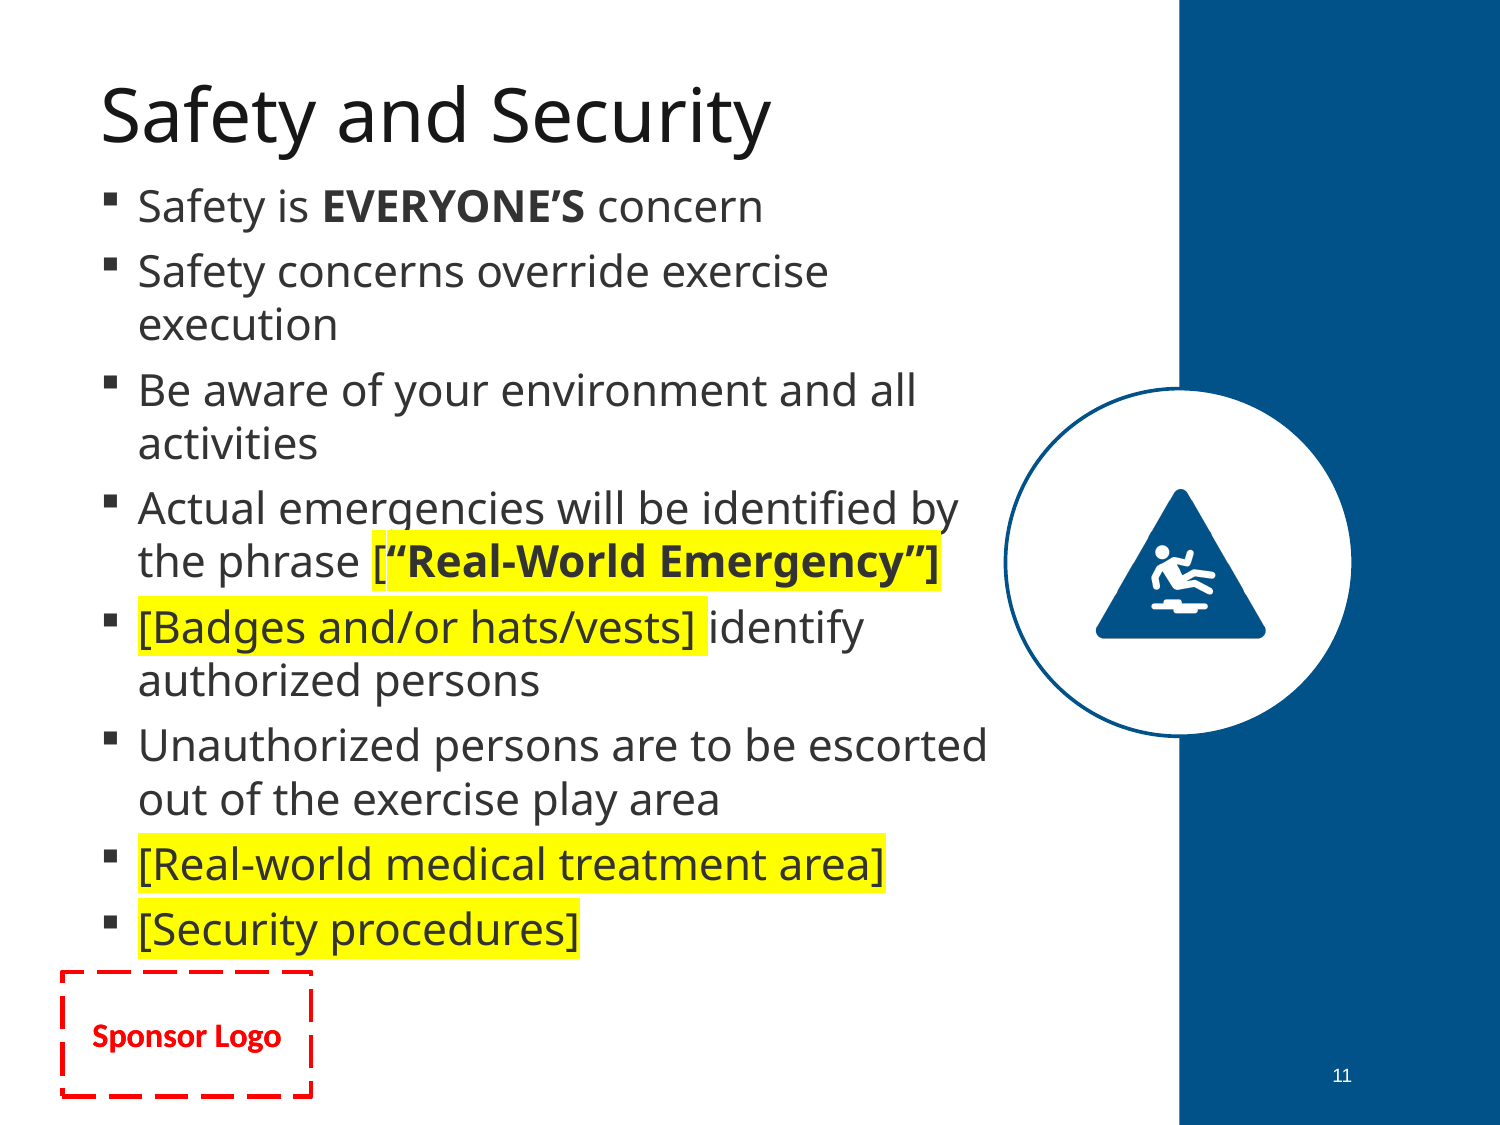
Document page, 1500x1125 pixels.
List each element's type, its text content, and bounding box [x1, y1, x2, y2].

title Safety and Security [85, 31, 1006, 169]
list Safety is EVERYONE’S concern Safety concerns override exercise execution Be aware of your environment and all activities Actual emergencies will be identified by the phrase [“Real-World Emergency”] [Badges and/or hats/vests] identify authorized persons Unauthorized persons are to be escorted out of the exercise play area [Real-world medical treatment area] [Security procedures] [85, 169, 1033, 963]
picture [1086, 469, 1275, 658]
text_box [1177, 0, 1500, 1125]
slide_number 11 [1242, 1052, 1368, 1098]
text_box [1003, 386, 1356, 739]
